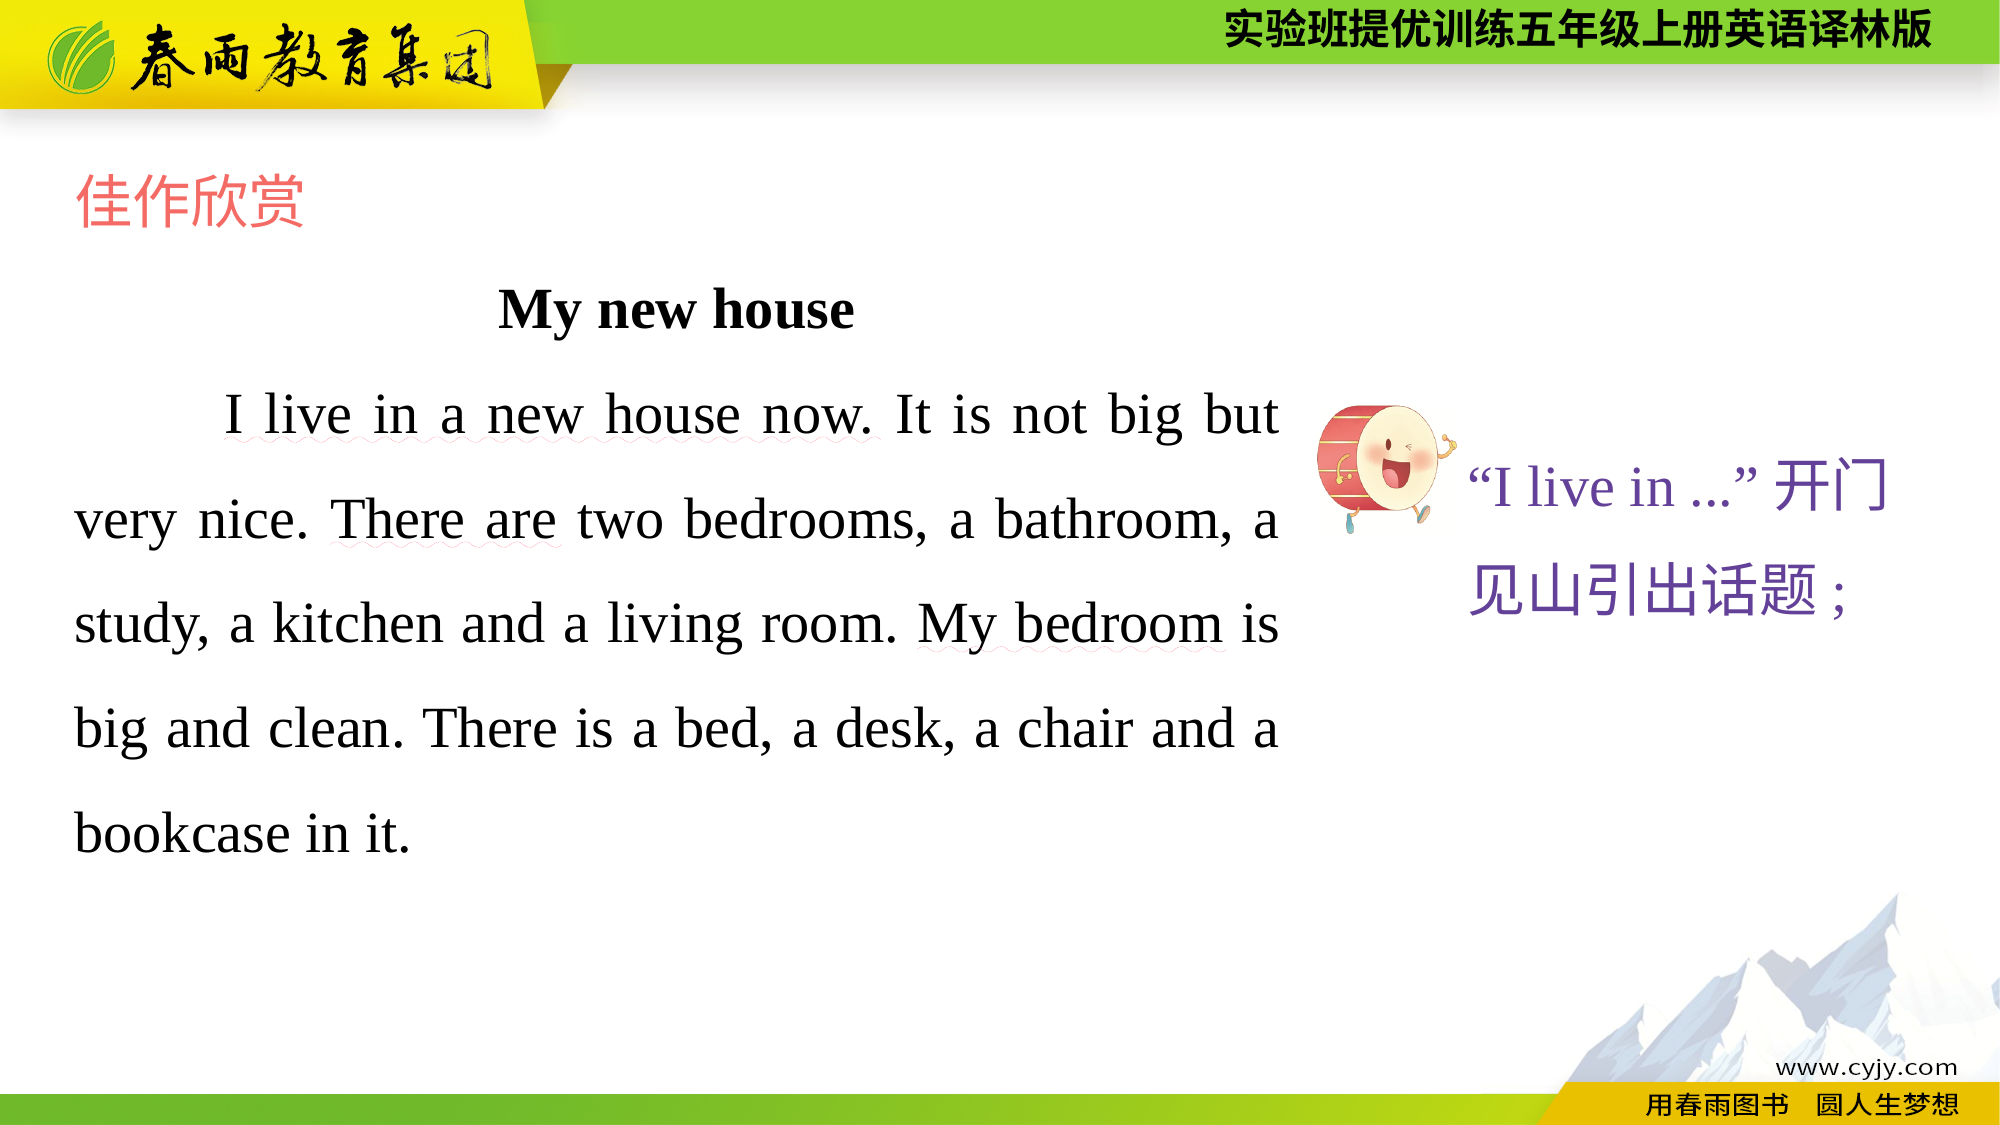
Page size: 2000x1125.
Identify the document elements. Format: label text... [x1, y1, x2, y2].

text_box “I live in ...”开门见山引出话题; [1452, 406, 1922, 631]
picture [0, 0, 2000, 1125]
list 佳作欣赏 My new house I live in a new house now. It is not big but very nice. There are two bedrooms, a bathroom, a study, a kitchen and a living room. My bedroom is big and clean. There is a bed, a desk, a chair and a bookcase in it. [59, 122, 1296, 882]
